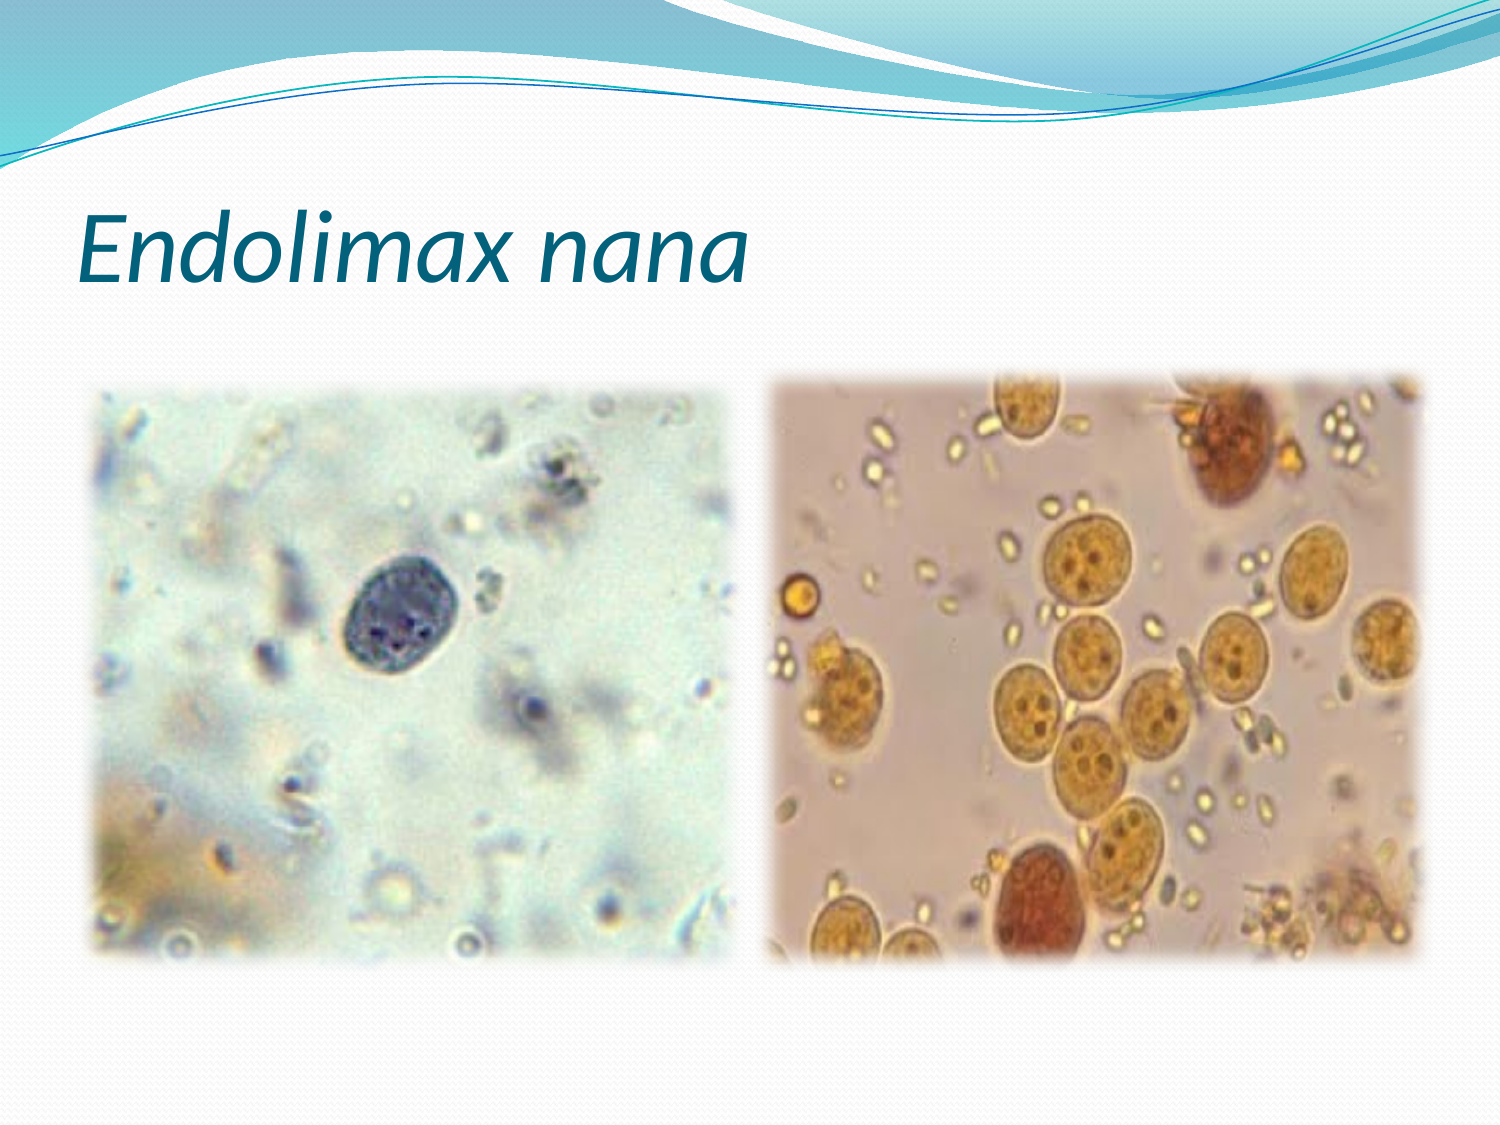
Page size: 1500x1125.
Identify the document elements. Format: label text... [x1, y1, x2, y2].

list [753, 362, 1435, 976]
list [76, 374, 745, 976]
title Endolimax nana [75, 115, 1425, 303]
